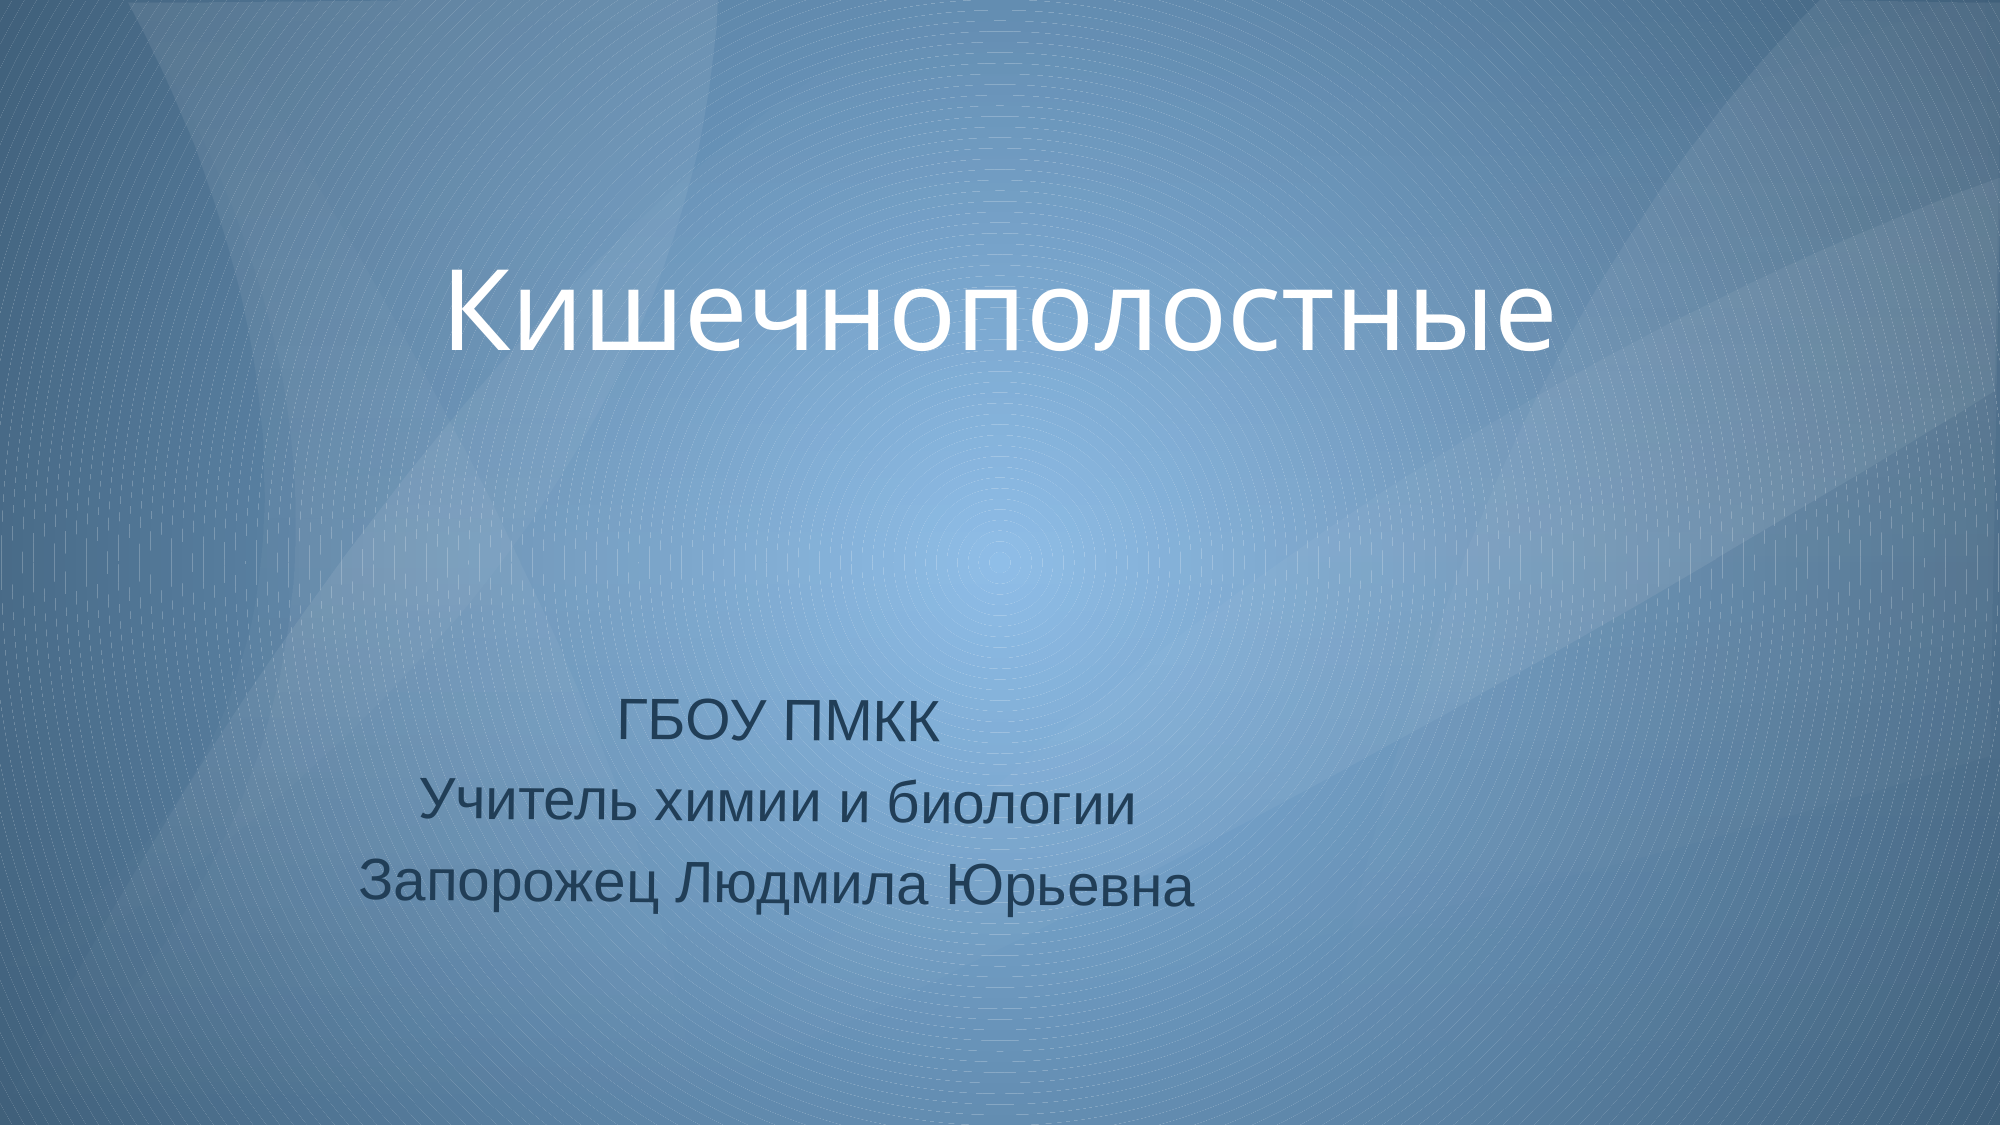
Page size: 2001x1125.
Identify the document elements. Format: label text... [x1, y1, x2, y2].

subtitle ГБОУ ПМКК Учитель химии и биологии Запорожец Людмила Юрьевна [299, 607, 1258, 991]
title Кишечнополостные [150, 208, 1850, 401]
